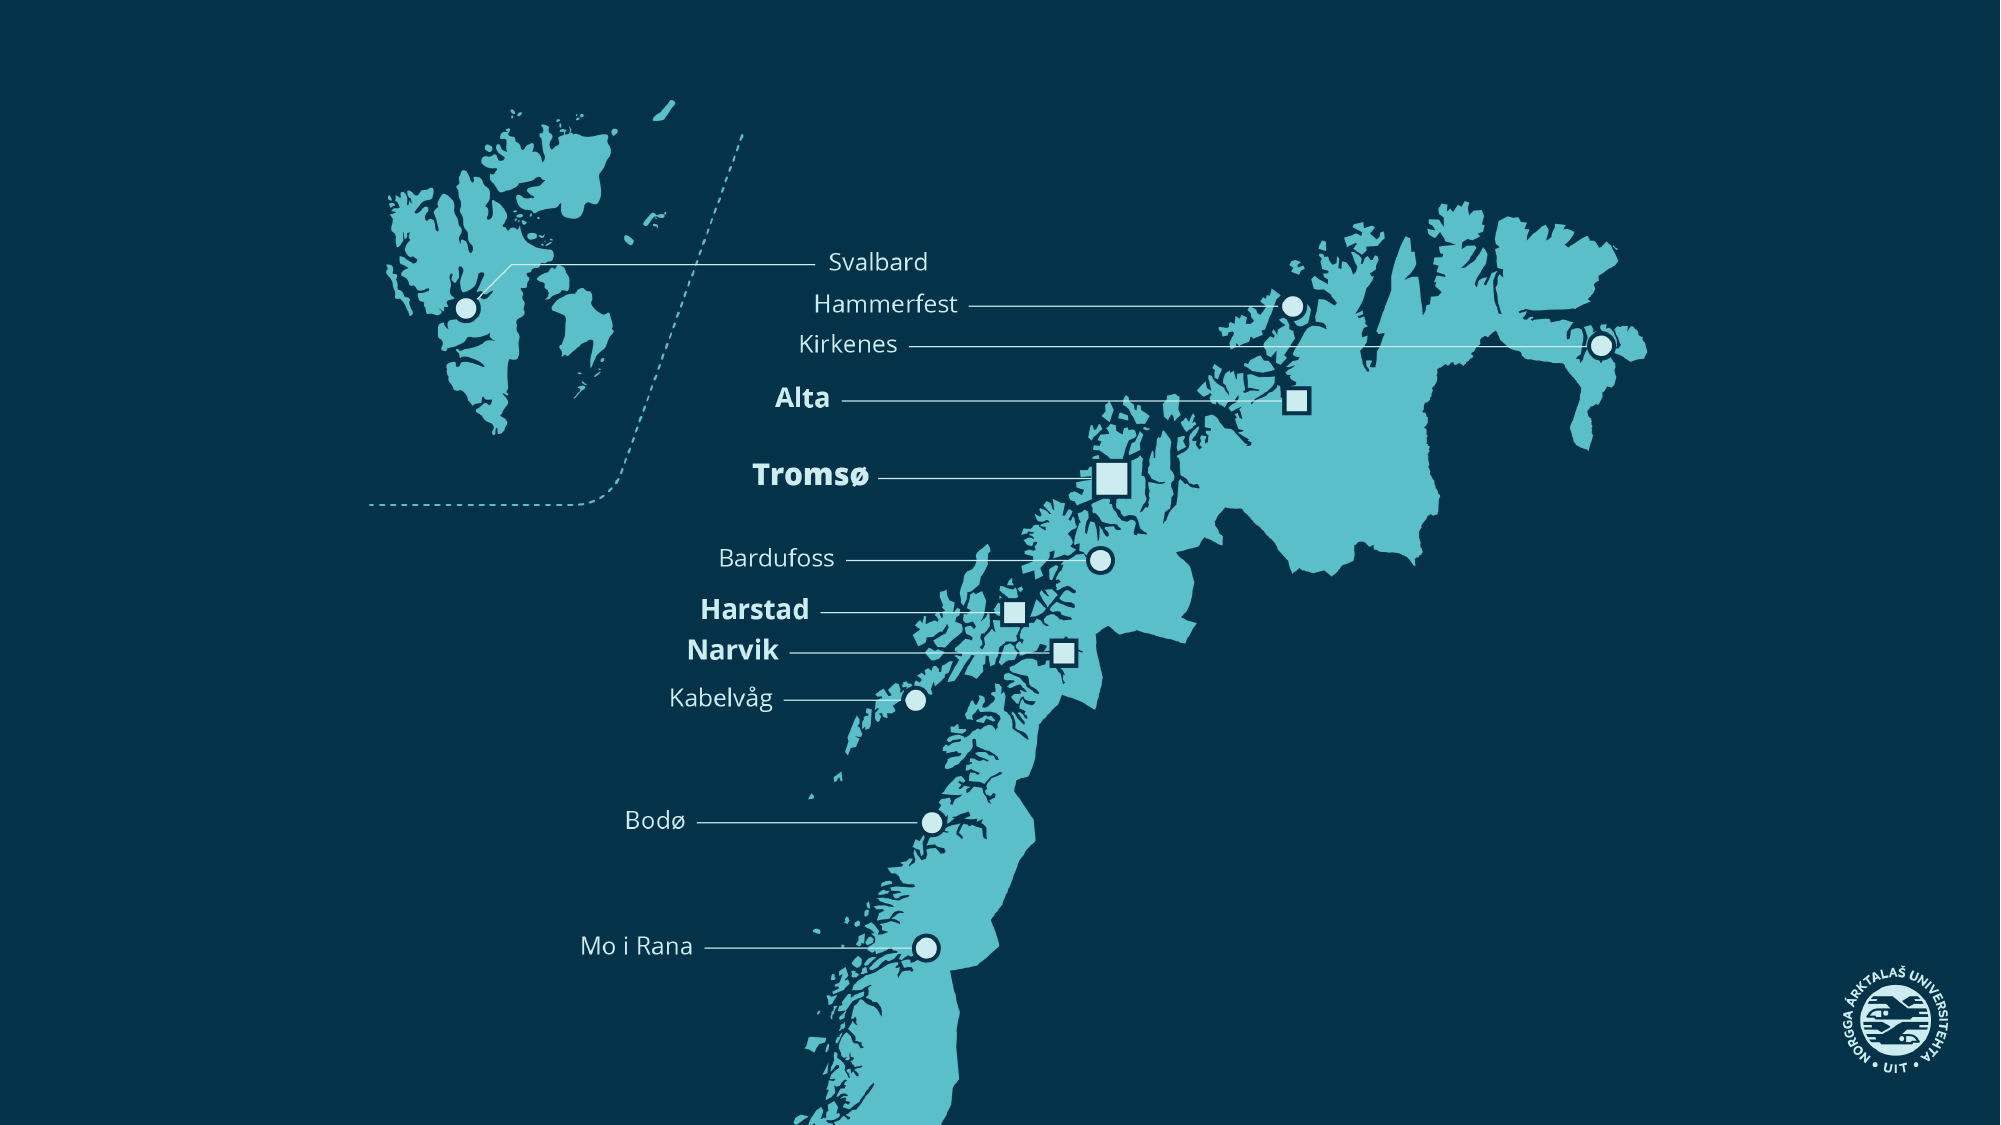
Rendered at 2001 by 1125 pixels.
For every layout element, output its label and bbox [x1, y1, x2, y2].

picture [728, 645, 752, 659]
picture [828, 996, 836, 1004]
picture [906, 690, 925, 710]
picture [827, 202, 1617, 1125]
picture [1219, 290, 1279, 348]
picture [1320, 241, 1326, 250]
picture [916, 938, 936, 958]
picture [1182, 416, 1195, 431]
picture [1119, 413, 1128, 420]
picture [528, 233, 536, 239]
picture [772, 468, 783, 484]
picture [914, 591, 962, 647]
picture [1124, 397, 1148, 423]
picture [1923, 1053, 1929, 1060]
picture [689, 640, 706, 659]
picture [1031, 601, 1045, 616]
picture [1264, 319, 1294, 364]
picture [949, 592, 1019, 681]
picture [879, 467, 1091, 504]
picture [833, 969, 849, 993]
picture [1851, 990, 1860, 996]
picture [903, 682, 911, 687]
picture [777, 604, 789, 619]
picture [853, 957, 861, 967]
picture [625, 236, 633, 244]
picture [1910, 972, 1915, 980]
picture [1601, 325, 1614, 336]
picture [456, 299, 476, 318]
picture [1097, 463, 1127, 494]
picture [482, 125, 610, 218]
picture [857, 935, 873, 945]
picture [786, 468, 801, 485]
picture [1291, 261, 1303, 274]
picture [1214, 366, 1221, 378]
picture [1615, 326, 1647, 361]
picture [752, 604, 762, 619]
picture [387, 265, 412, 315]
picture [951, 725, 965, 733]
picture [865, 958, 874, 965]
picture [914, 837, 924, 855]
picture [1005, 603, 1024, 623]
picture [803, 390, 813, 407]
picture [753, 464, 769, 484]
picture [882, 881, 891, 886]
picture [1050, 566, 1057, 579]
picture [836, 468, 848, 485]
picture [1000, 644, 1017, 664]
picture [846, 718, 861, 754]
picture [1103, 401, 1113, 420]
picture [915, 662, 952, 694]
picture [1844, 1012, 1851, 1018]
picture [801, 336, 806, 352]
picture [1089, 425, 1101, 439]
picture [1164, 395, 1180, 419]
picture [538, 265, 569, 299]
picture [654, 101, 674, 120]
picture [1129, 433, 1142, 454]
picture [1091, 551, 1110, 570]
picture [806, 1037, 825, 1051]
picture [876, 684, 902, 721]
picture [1283, 297, 1303, 316]
picture [1054, 644, 1074, 663]
picture [794, 1115, 806, 1125]
picture [552, 289, 613, 365]
picture [1177, 437, 1185, 450]
picture [839, 992, 864, 1011]
picture [391, 171, 553, 434]
picture [874, 343, 884, 349]
picture [711, 645, 723, 659]
picture [723, 604, 735, 619]
picture [809, 1103, 839, 1125]
picture [926, 649, 944, 660]
picture [765, 639, 777, 659]
picture [740, 604, 749, 618]
picture [1918, 976, 1925, 985]
picture [805, 468, 831, 484]
picture [1585, 326, 1592, 338]
picture [834, 773, 842, 781]
picture [978, 716, 994, 722]
picture [863, 709, 871, 729]
picture [833, 335, 837, 352]
picture [1245, 357, 1273, 372]
picture [672, 689, 676, 706]
picture [1000, 587, 1017, 598]
picture [1861, 985, 1930, 1055]
picture [922, 813, 942, 833]
picture [644, 214, 664, 225]
picture [1287, 391, 1306, 411]
picture [703, 600, 718, 618]
picture [1592, 336, 1611, 355]
picture [1041, 590, 1056, 606]
picture [1345, 223, 1384, 253]
picture [776, 388, 793, 406]
picture [583, 937, 587, 954]
picture [794, 599, 807, 619]
picture [845, 342, 854, 349]
picture [816, 392, 828, 407]
picture [851, 468, 868, 486]
picture [1296, 307, 1310, 326]
picture [995, 604, 1000, 615]
picture [765, 601, 774, 619]
picture [1094, 425, 1136, 458]
